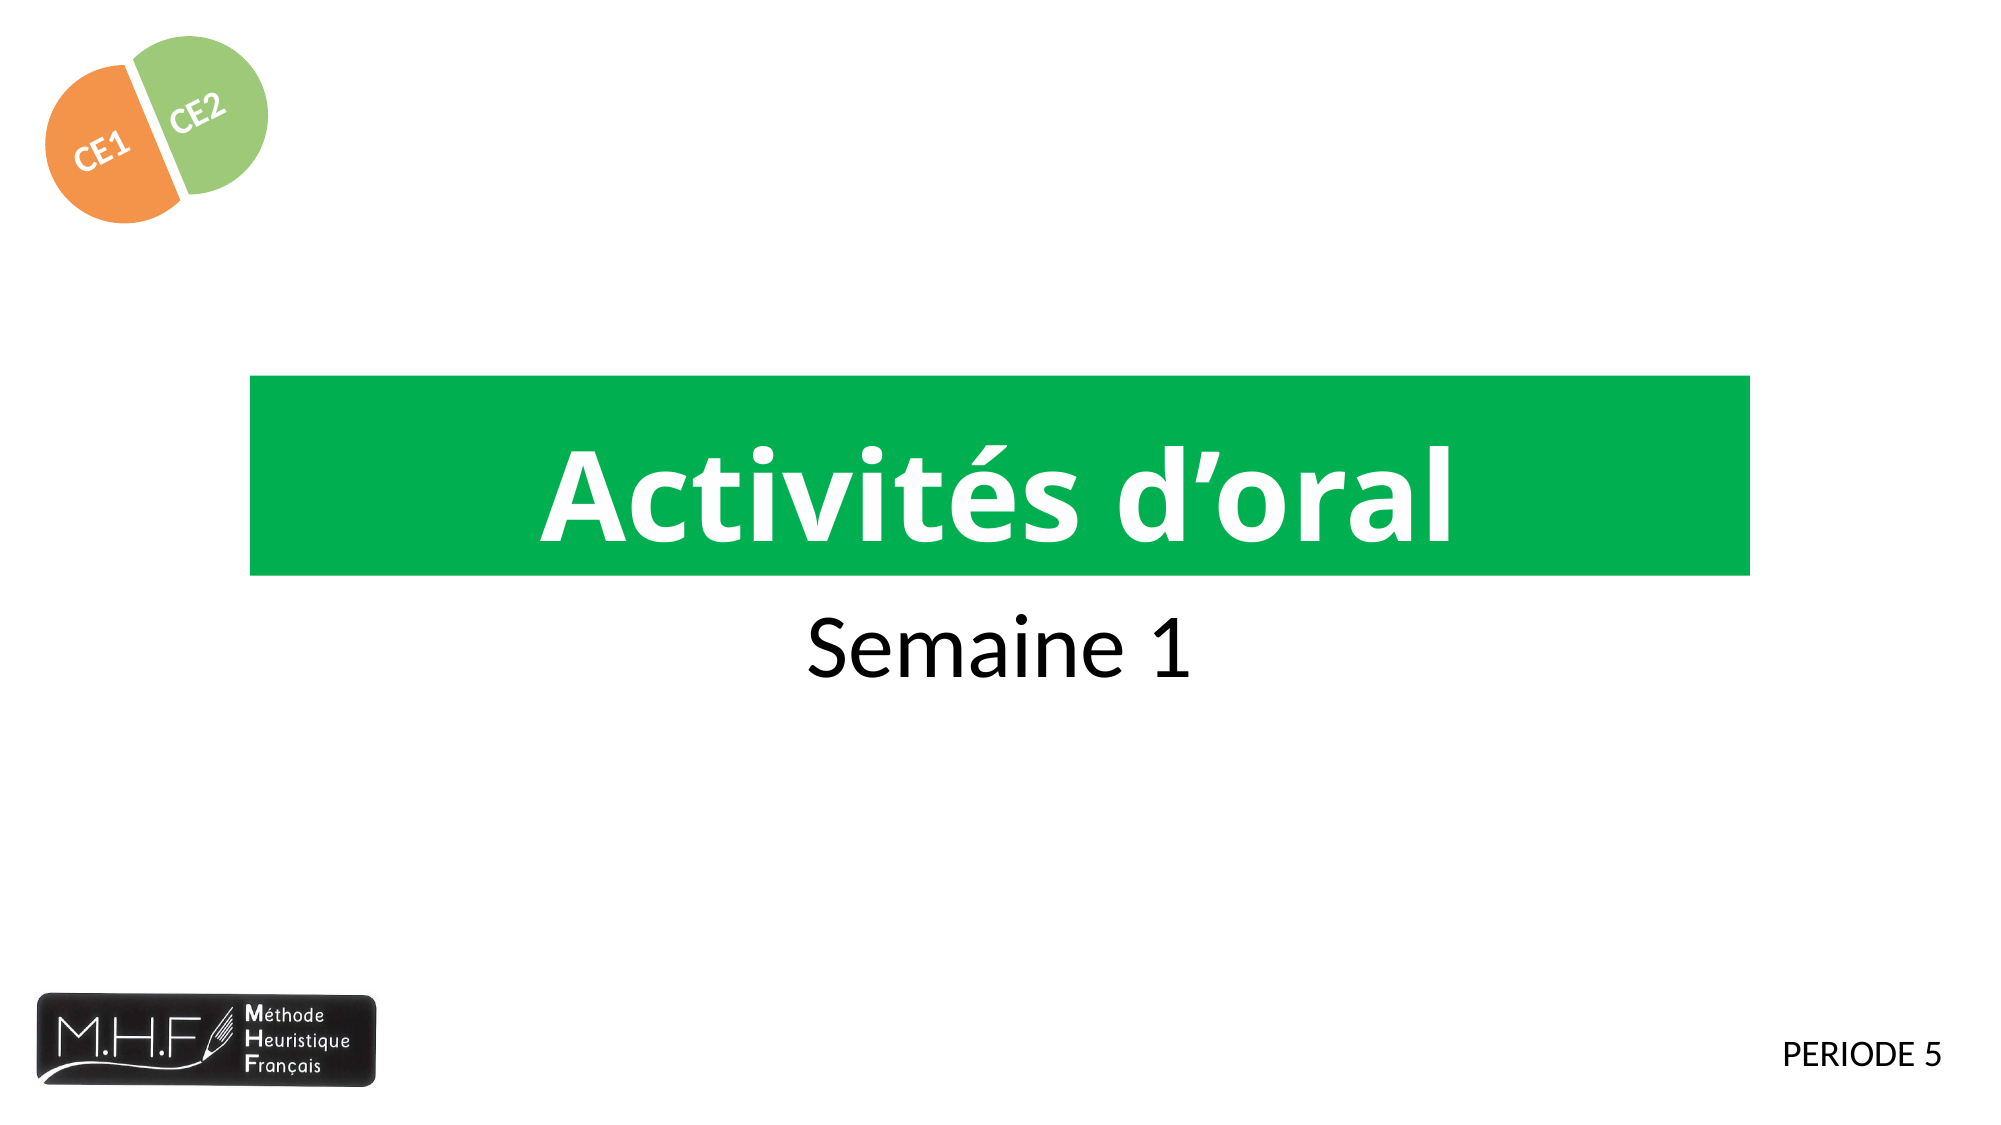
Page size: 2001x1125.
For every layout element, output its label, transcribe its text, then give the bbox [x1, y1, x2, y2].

text_box PERIODE 5 [1362, 1021, 1967, 1082]
subtitle Semaine 1 [249, 590, 1750, 863]
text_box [45, 35, 269, 224]
title Activités d’oral [249, 375, 1750, 576]
picture [33, 990, 379, 1089]
